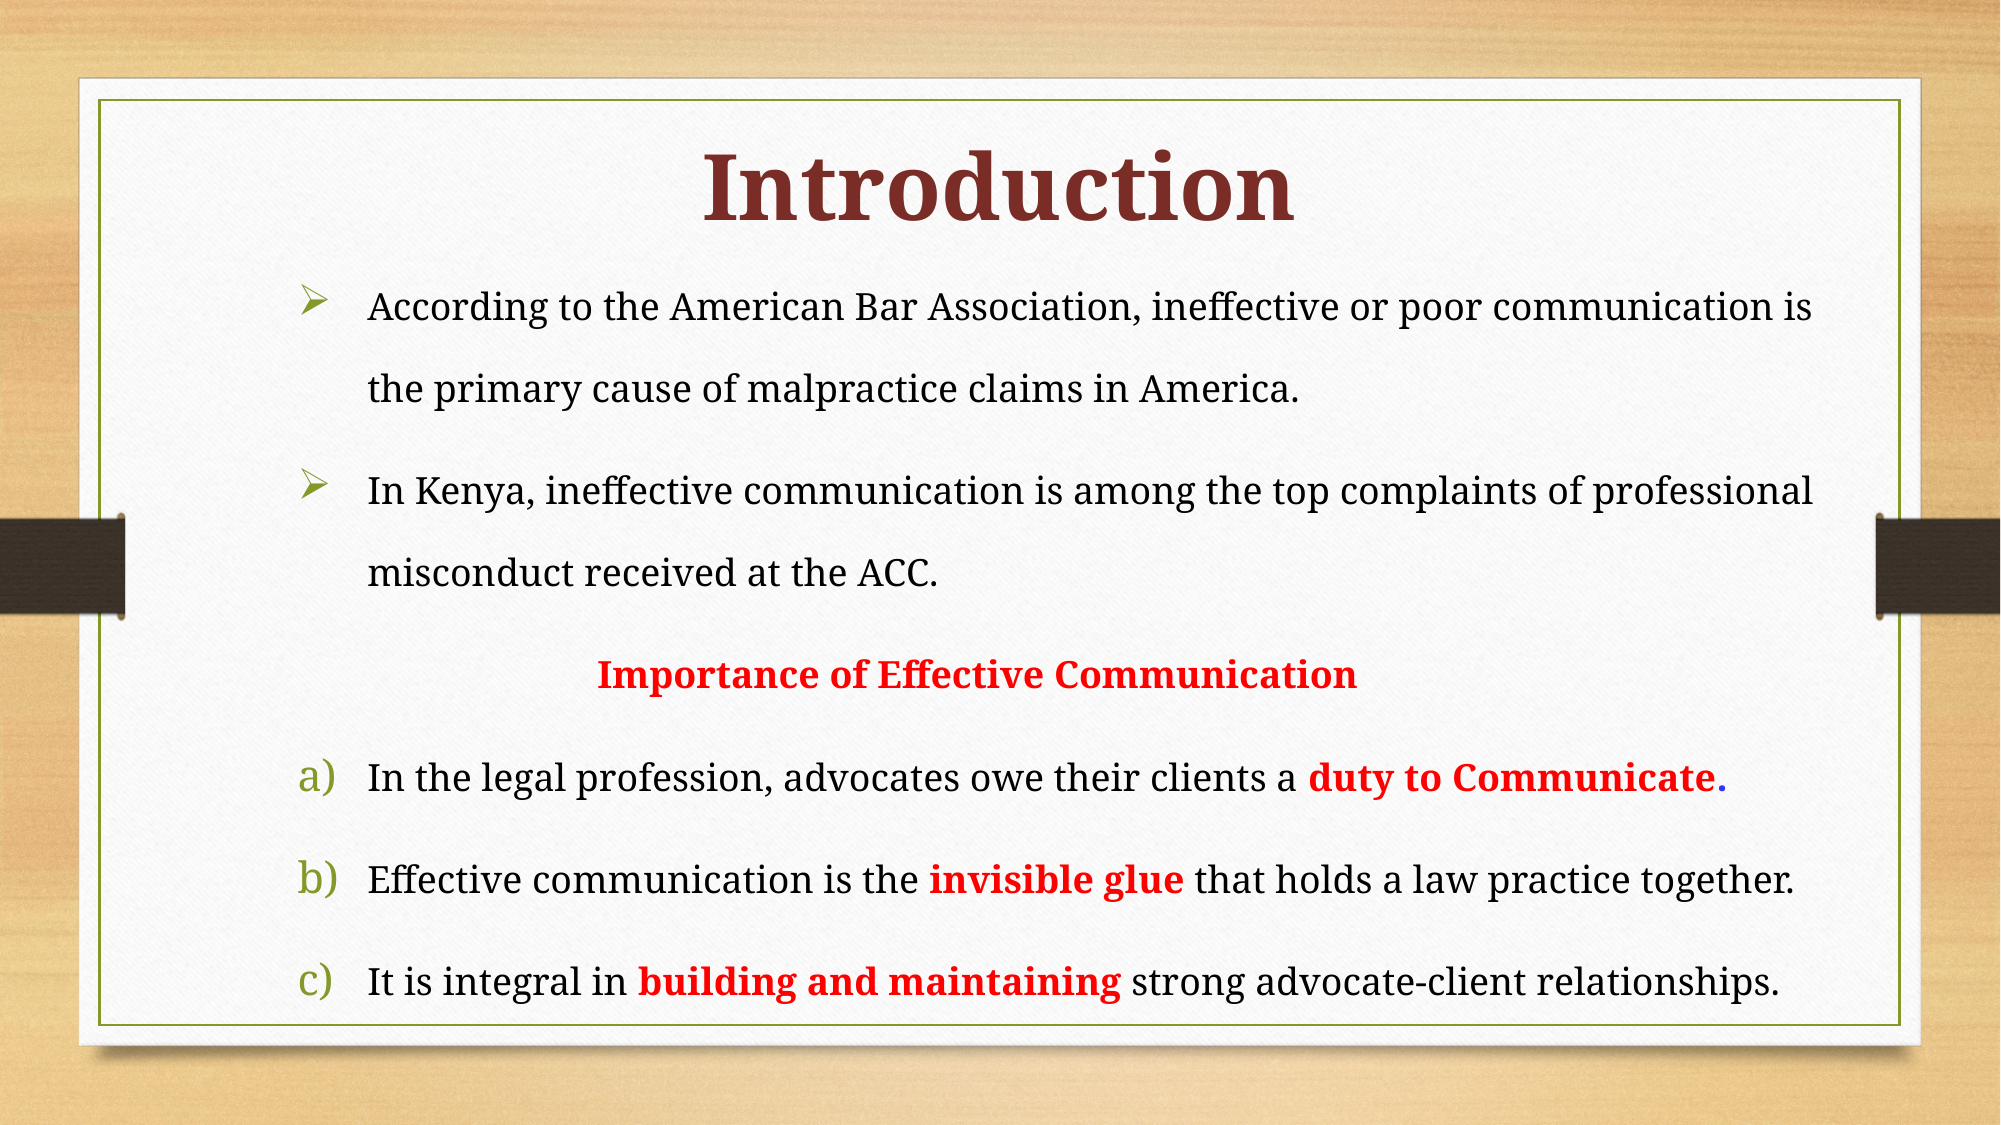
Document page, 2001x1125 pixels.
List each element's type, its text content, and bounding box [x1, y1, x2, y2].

list According to the American Bar Association, ineffective or poor communication is the primary cause of malpractice claims in America. In Kenya, ineffective communication is among the top complaints of professional misconduct received at the ACC. Importance of Effective Communication In the legal profession, advocates owe their clients a duty to Communicate. Effective communication is the invisible glue that holds a law practice together. It is integral in building and maintaining strong advocate-client relationships. [212, 237, 1874, 1012]
title Introduction [212, 129, 1788, 237]
picture [0, 0, 2001, 1125]
